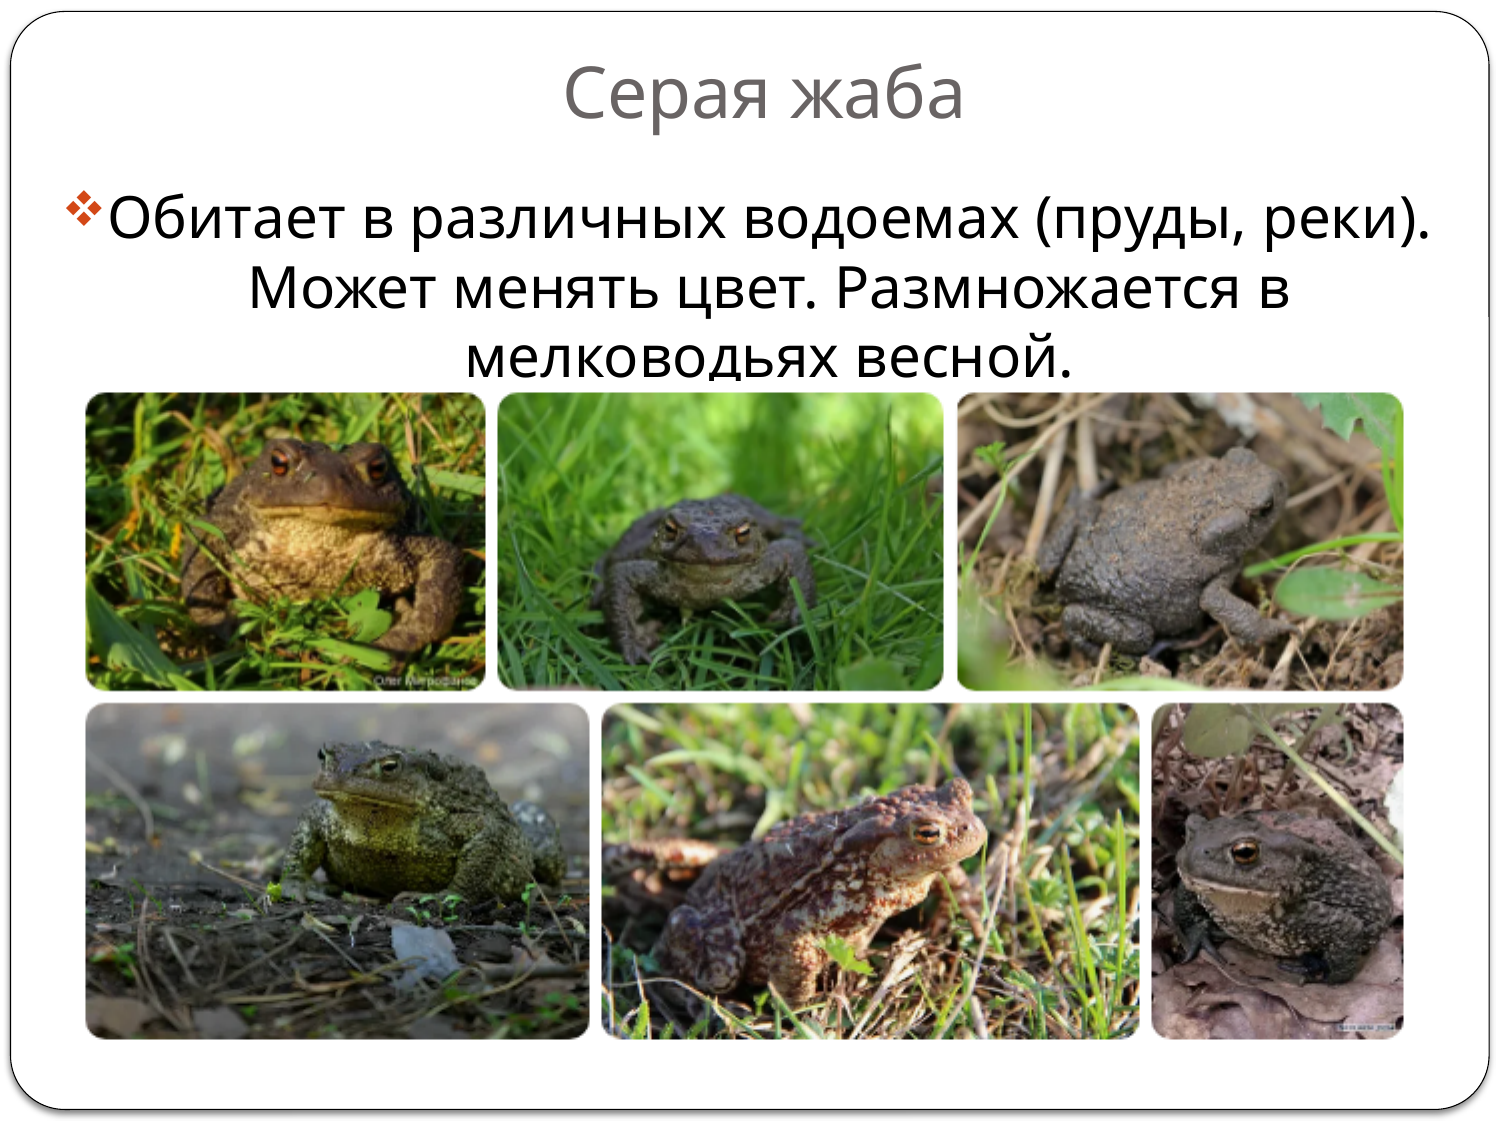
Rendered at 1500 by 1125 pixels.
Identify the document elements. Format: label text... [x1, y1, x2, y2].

list Обитает в различных водоемах (пруды, реки). Может менять цвет. Размножается в мелководьях весной. [0, 172, 1497, 1041]
picture [76, 381, 1418, 1046]
title Серая жаба [0, 38, 1500, 148]
